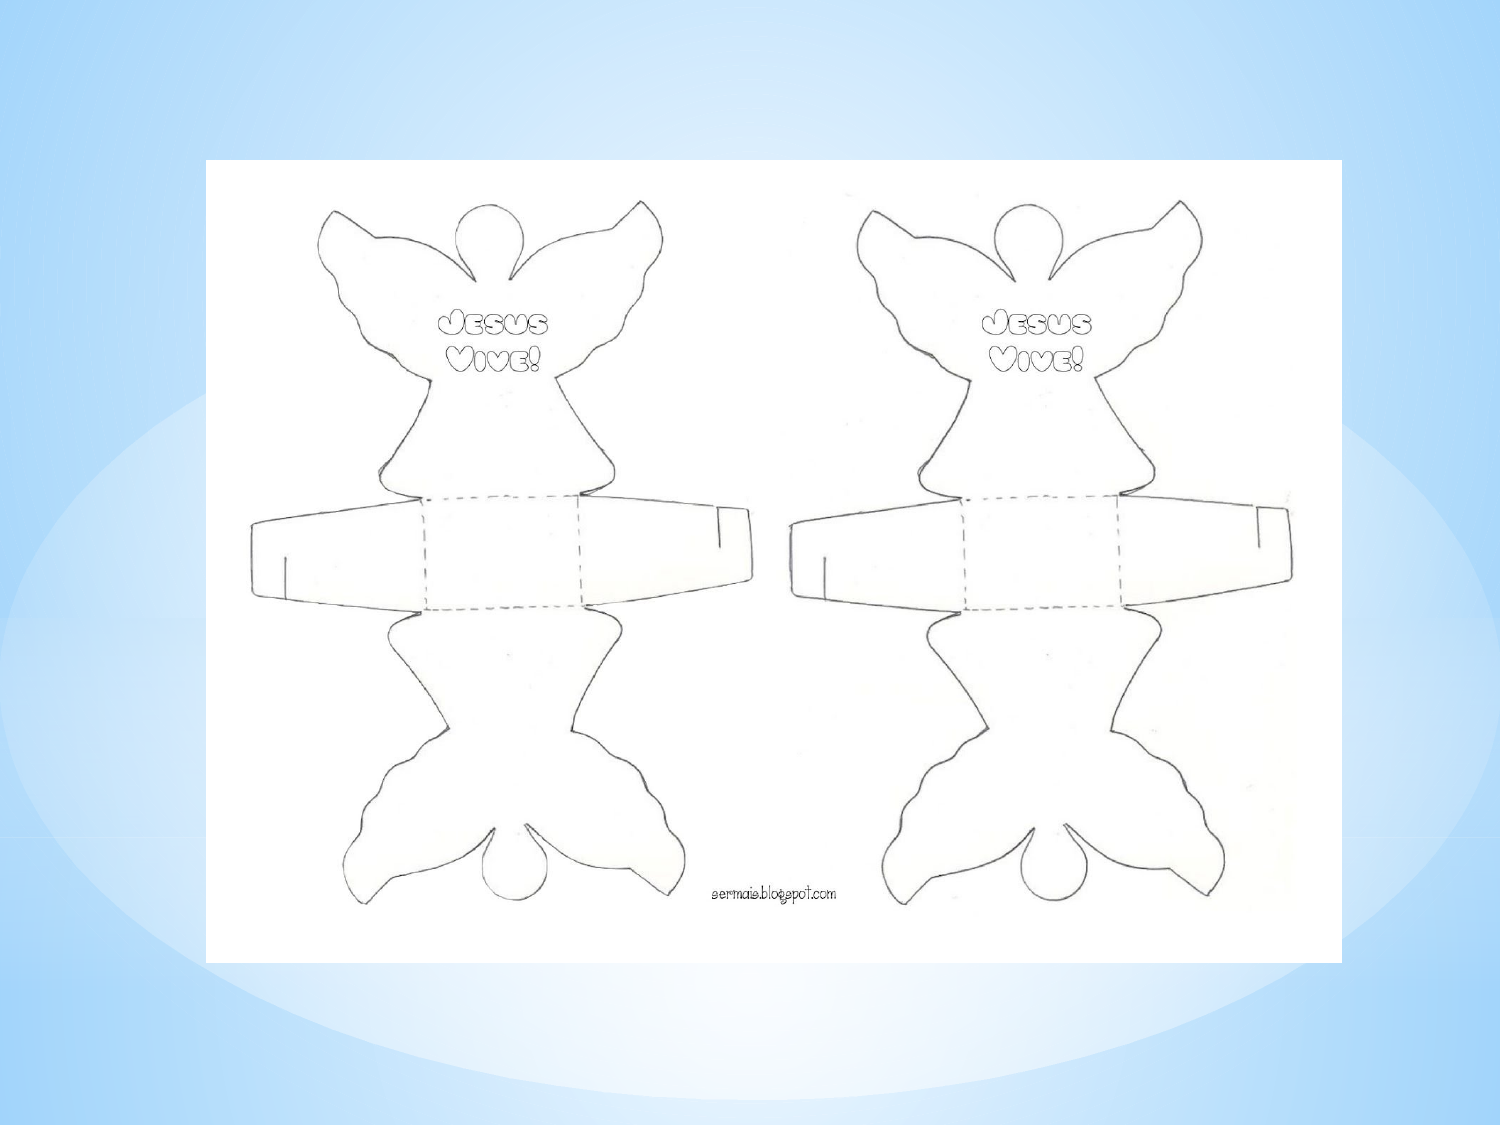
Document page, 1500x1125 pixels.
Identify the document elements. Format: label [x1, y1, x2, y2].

picture [206, 160, 1342, 963]
